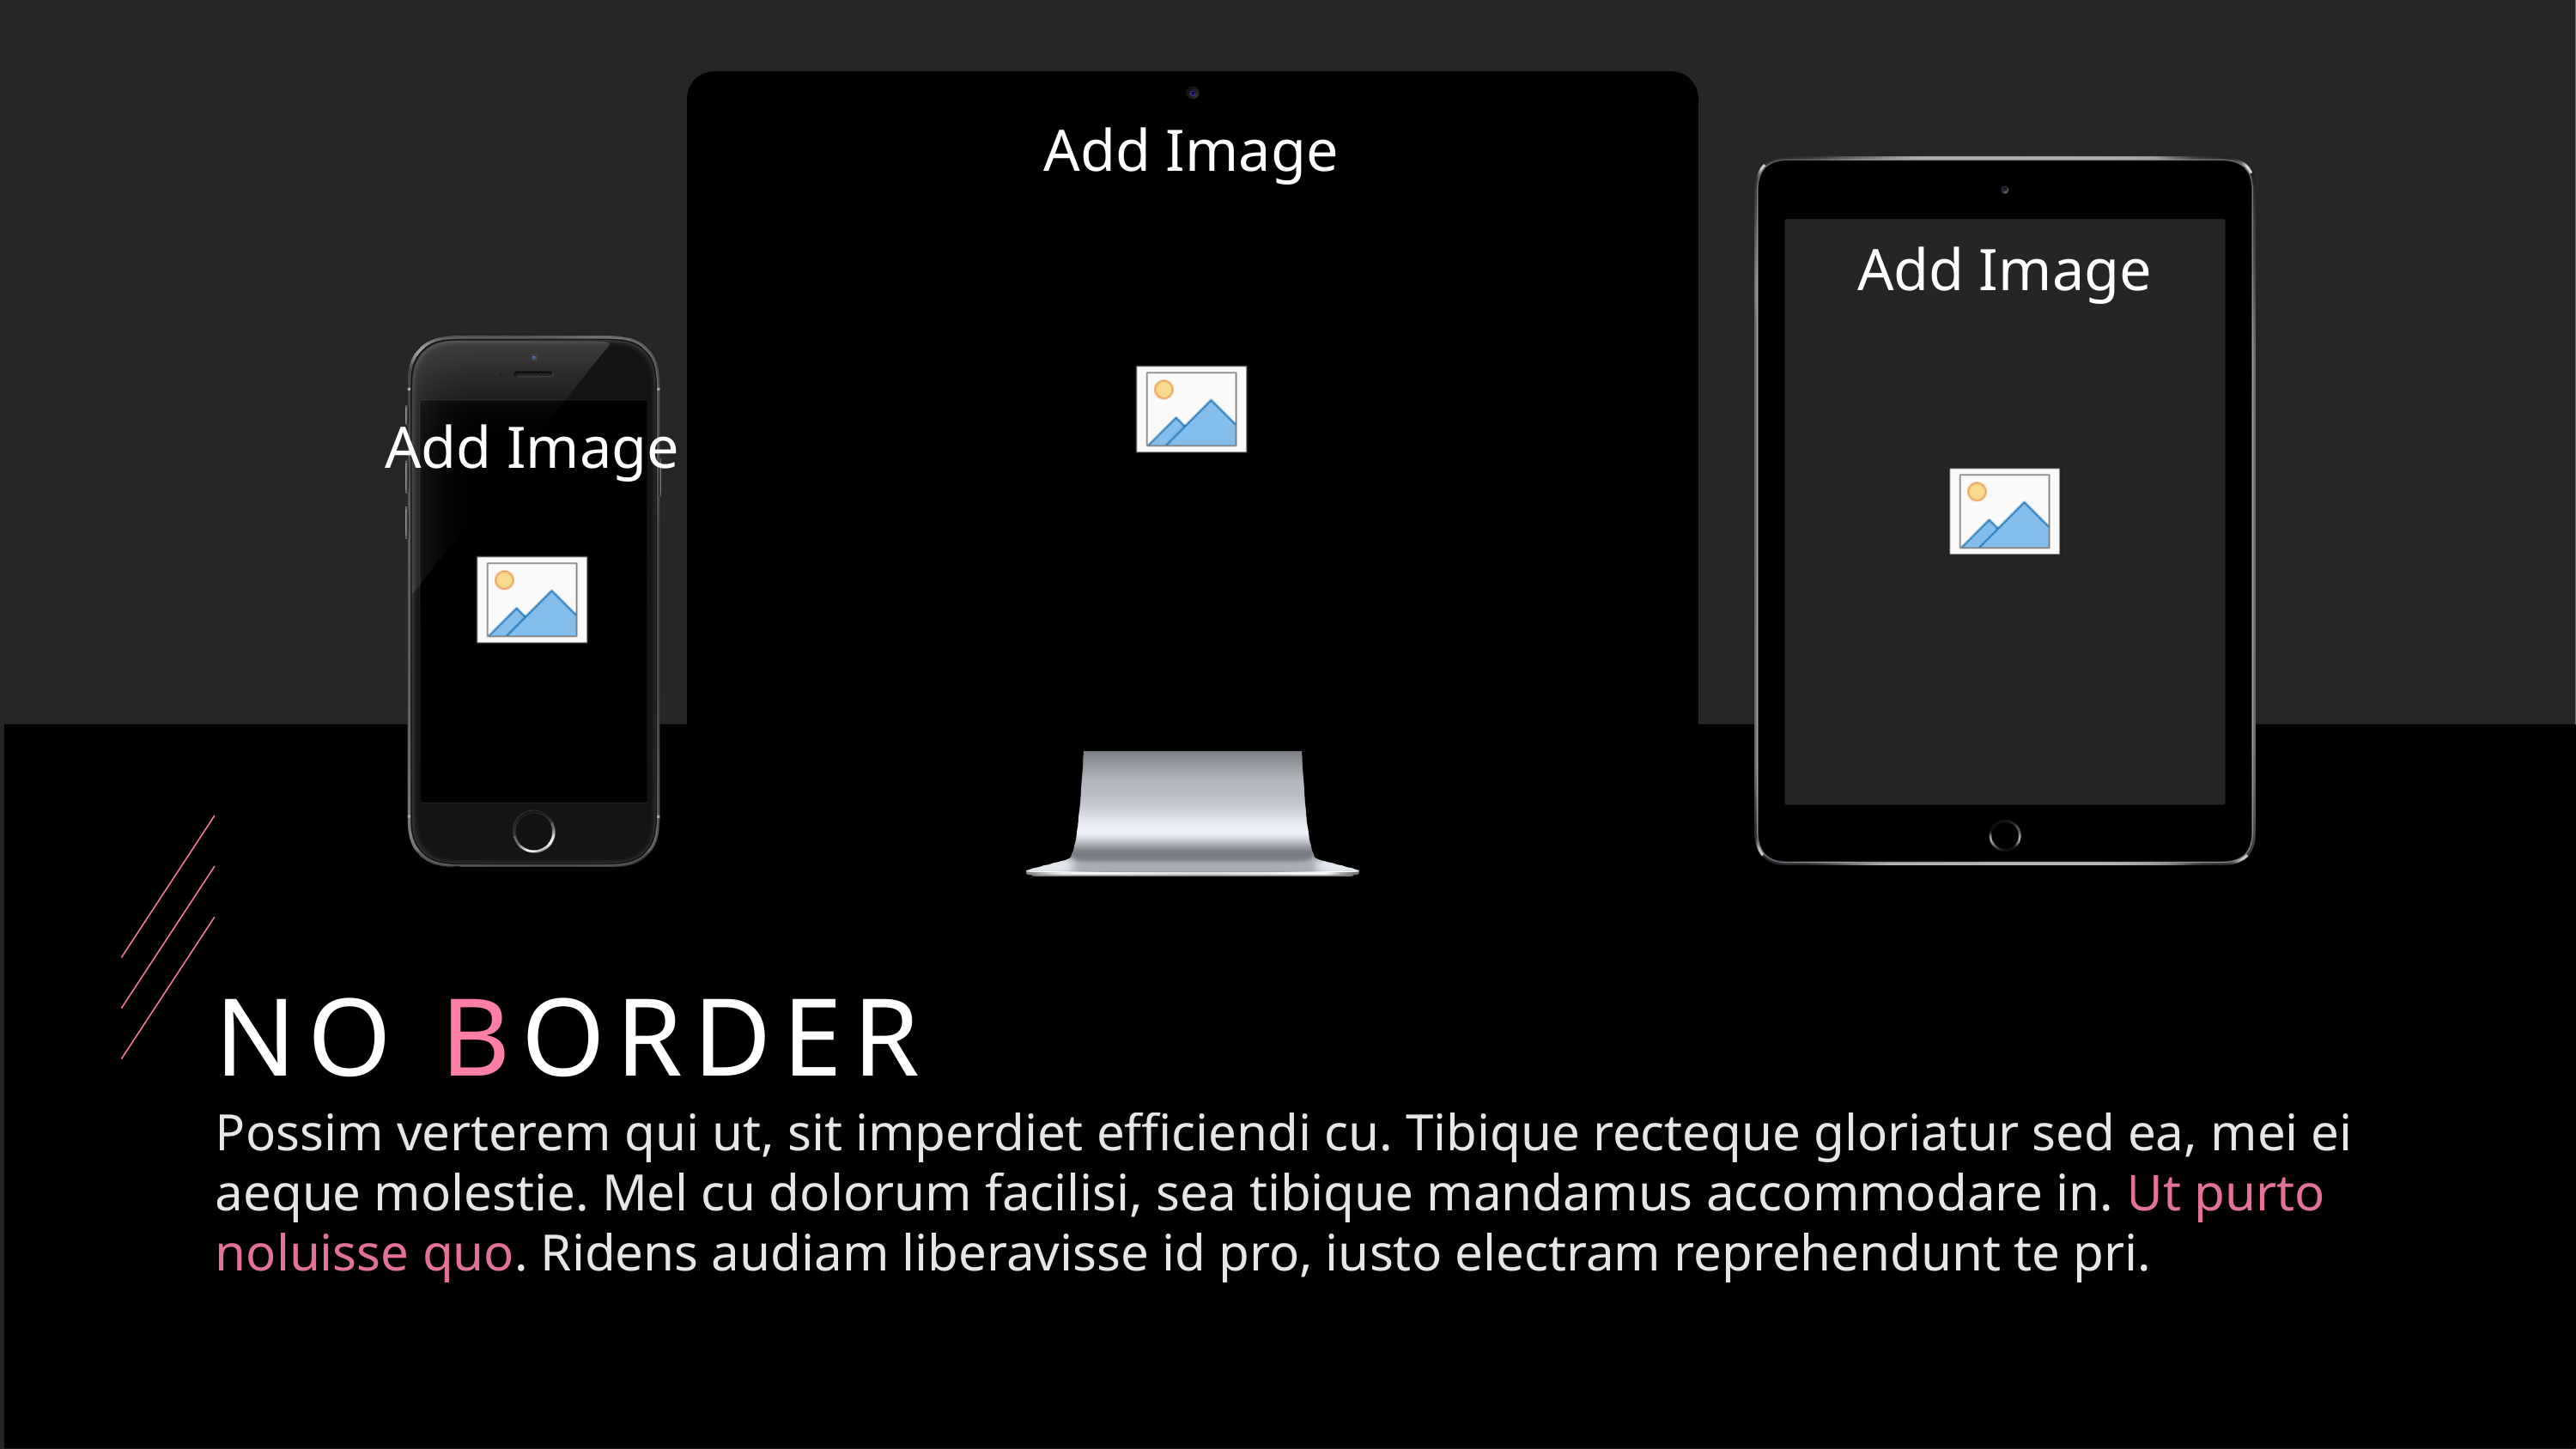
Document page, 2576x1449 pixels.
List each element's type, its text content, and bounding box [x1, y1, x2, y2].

list Possim verterem qui ut, sit imperdiet efficiendi cu. Tibique recteque gloriatur sed ea, mei ei aeque molestie. Mel cu dolorum facilisi, sea tibique mandamus accommodare in. Ut purto noluisse quo. Ridens audiam liberavisse id pro, iusto electram reprehendunt te pri. [192, 1088, 2475, 1363]
title NO BORDER [192, 957, 2475, 1088]
picture [405, 440, 410, 451]
picture [405, 71, 2256, 897]
